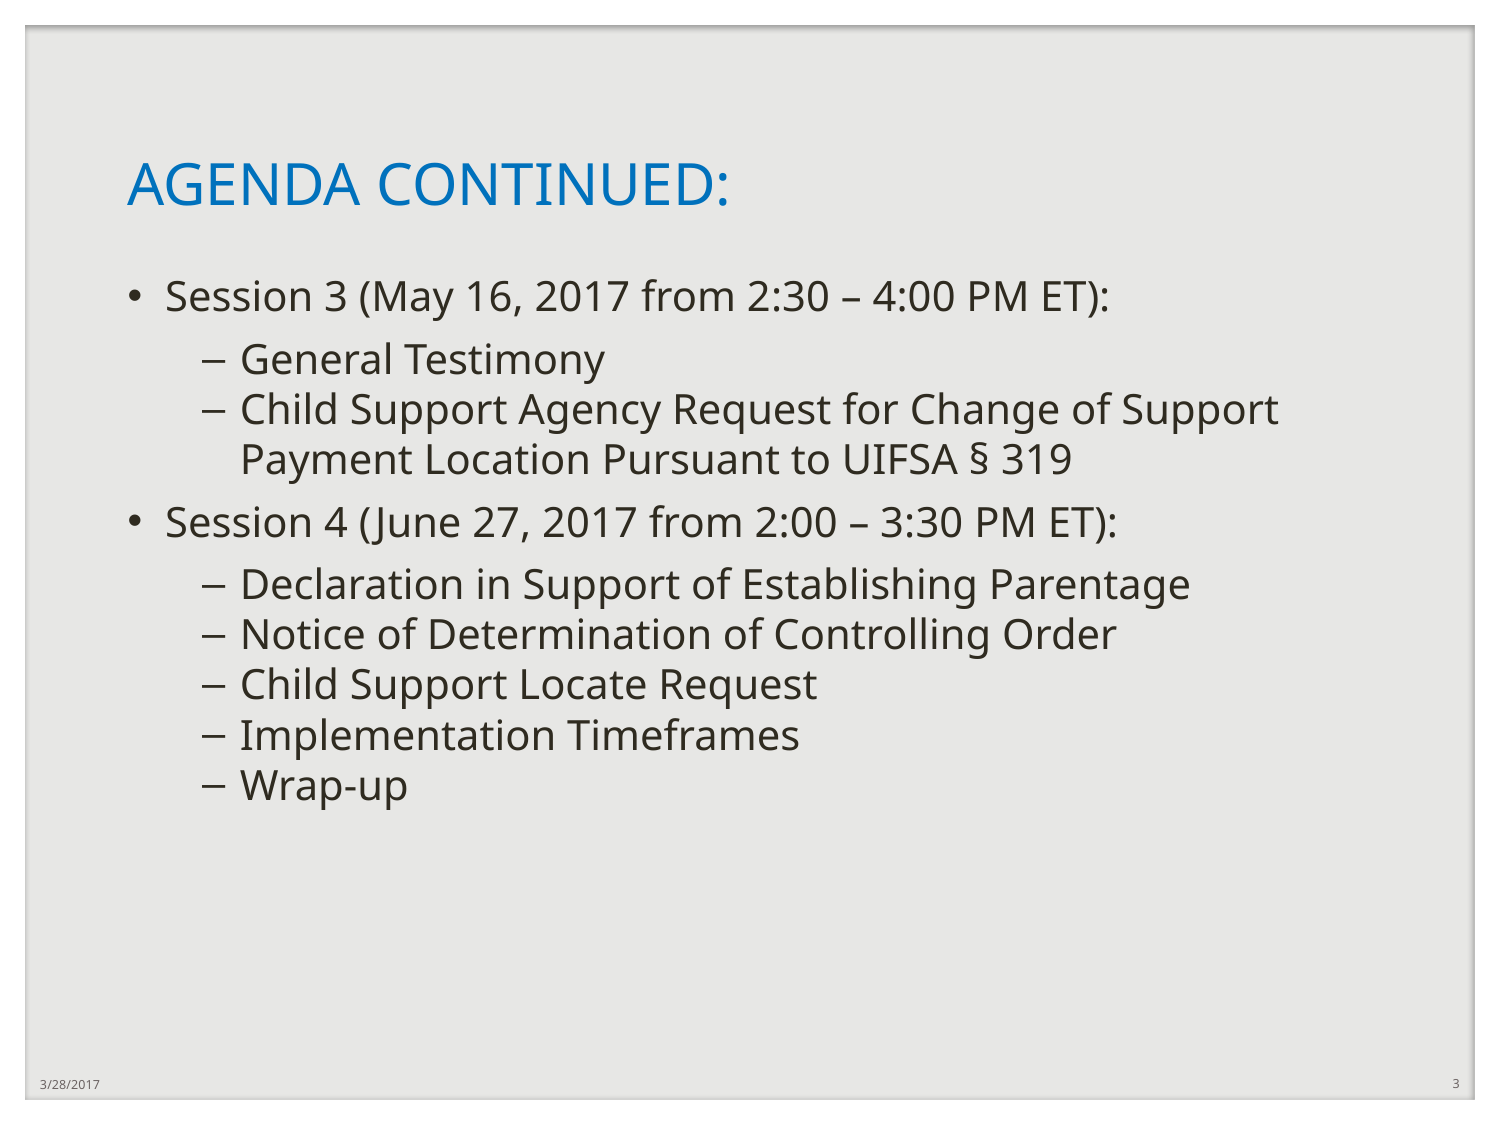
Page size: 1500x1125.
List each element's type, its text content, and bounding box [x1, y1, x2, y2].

title Agenda Continued: [112, 139, 1350, 225]
list Session 3 (May 16, 2017 from 2:30 – 4:00 PM ET): General Testimony Child Support Agency Request for Change of Support Payment Location Pursuant to UIFSA § 319 Session 4 (June 27, 2017 from 2:00 – 3:30 PM ET): Declaration in Support of Establishing Parentage Notice of Determination of Controlling Order Child Support Locate Request Implementation Timeframes Wrap-up [112, 262, 1350, 1013]
slide_number 3 [1125, 1069, 1475, 1100]
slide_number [24, 1069, 375, 1100]
